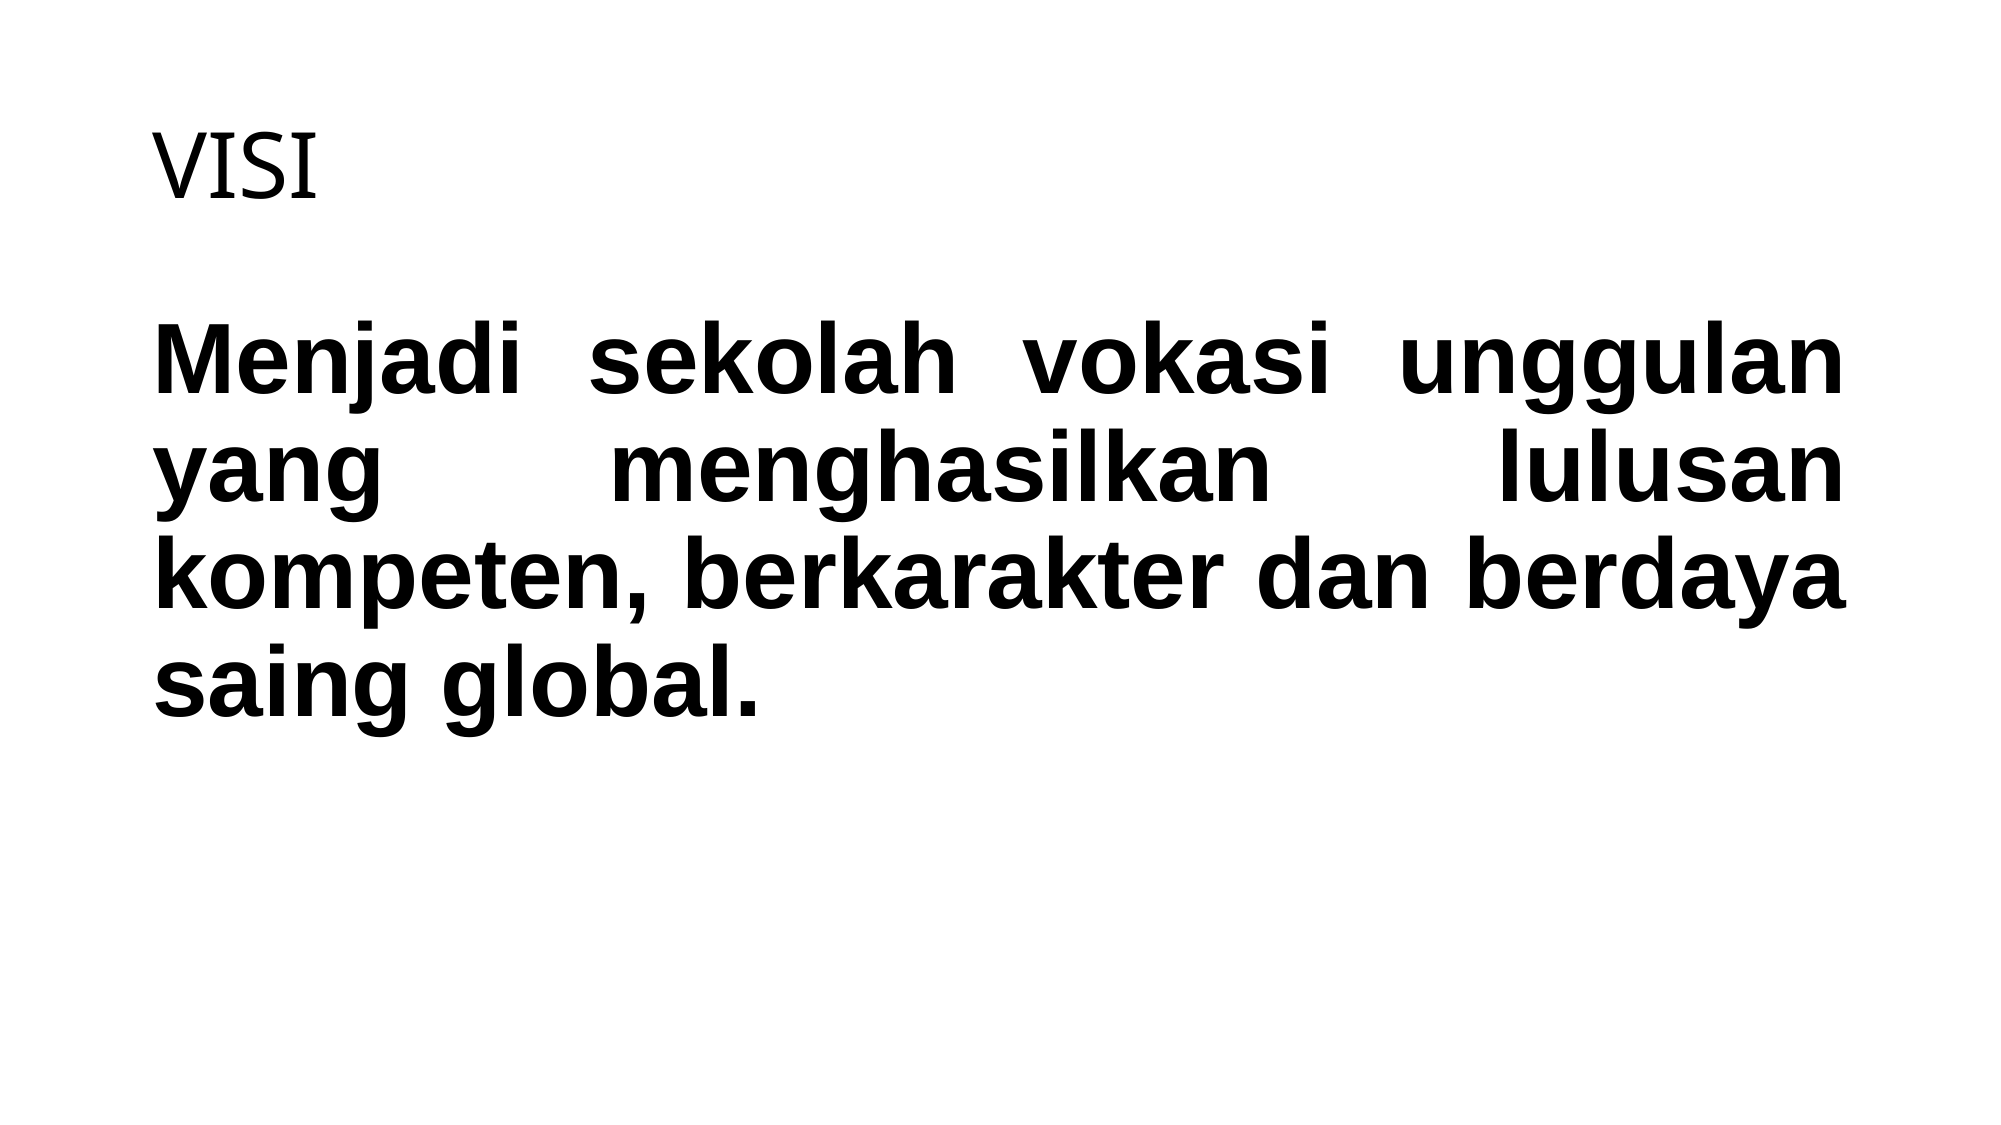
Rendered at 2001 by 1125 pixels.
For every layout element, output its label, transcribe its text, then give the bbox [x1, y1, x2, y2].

title VISI [137, 59, 1863, 278]
list Menjadi sekolah vokasi unggulan yang menghasilkan lulusan kompeten, berkarakter dan berdaya saing global. [137, 299, 1863, 1014]
